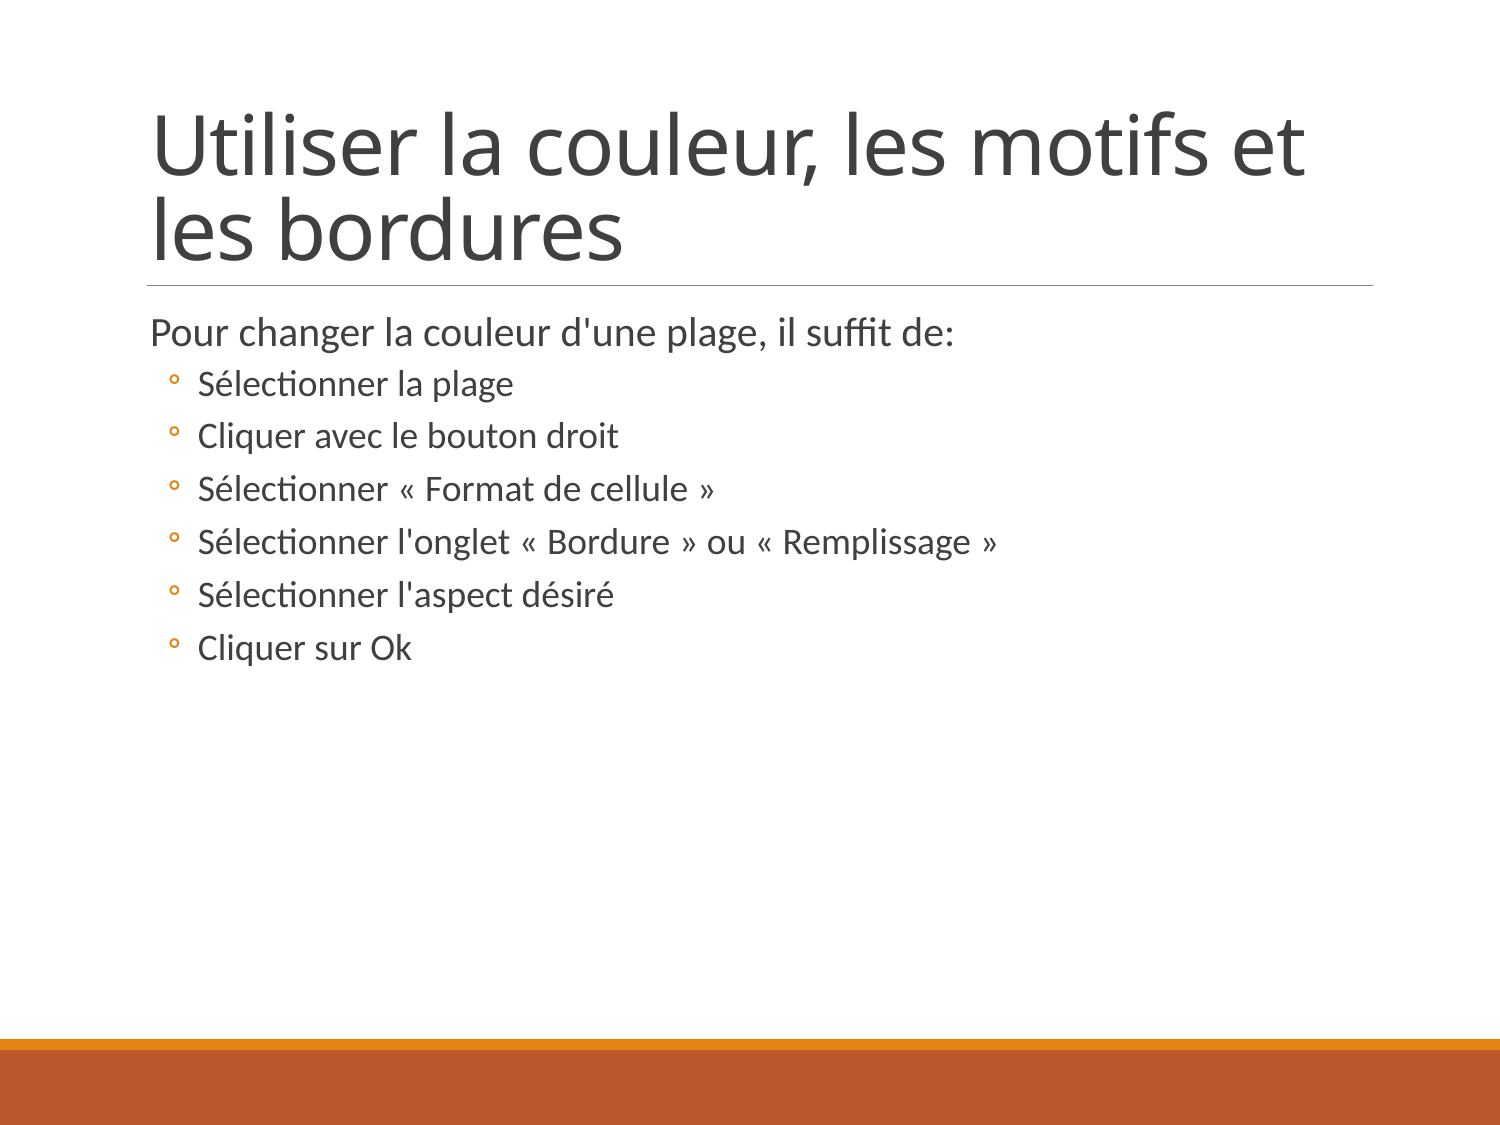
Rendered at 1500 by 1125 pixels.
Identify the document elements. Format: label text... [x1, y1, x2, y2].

title Utiliser la couleur, les motifs et les bordures [135, 47, 1373, 285]
list Pour changer la couleur d'une plage, il suffit de: Sélectionner la plage Cliquer avec le bouton droit Sélectionner « Format de cellule » Sélectionner l'onglet « Bordure » ou « Remplissage » Sélectionner l'aspect désiré Cliquer sur Ok [135, 302, 1373, 963]
